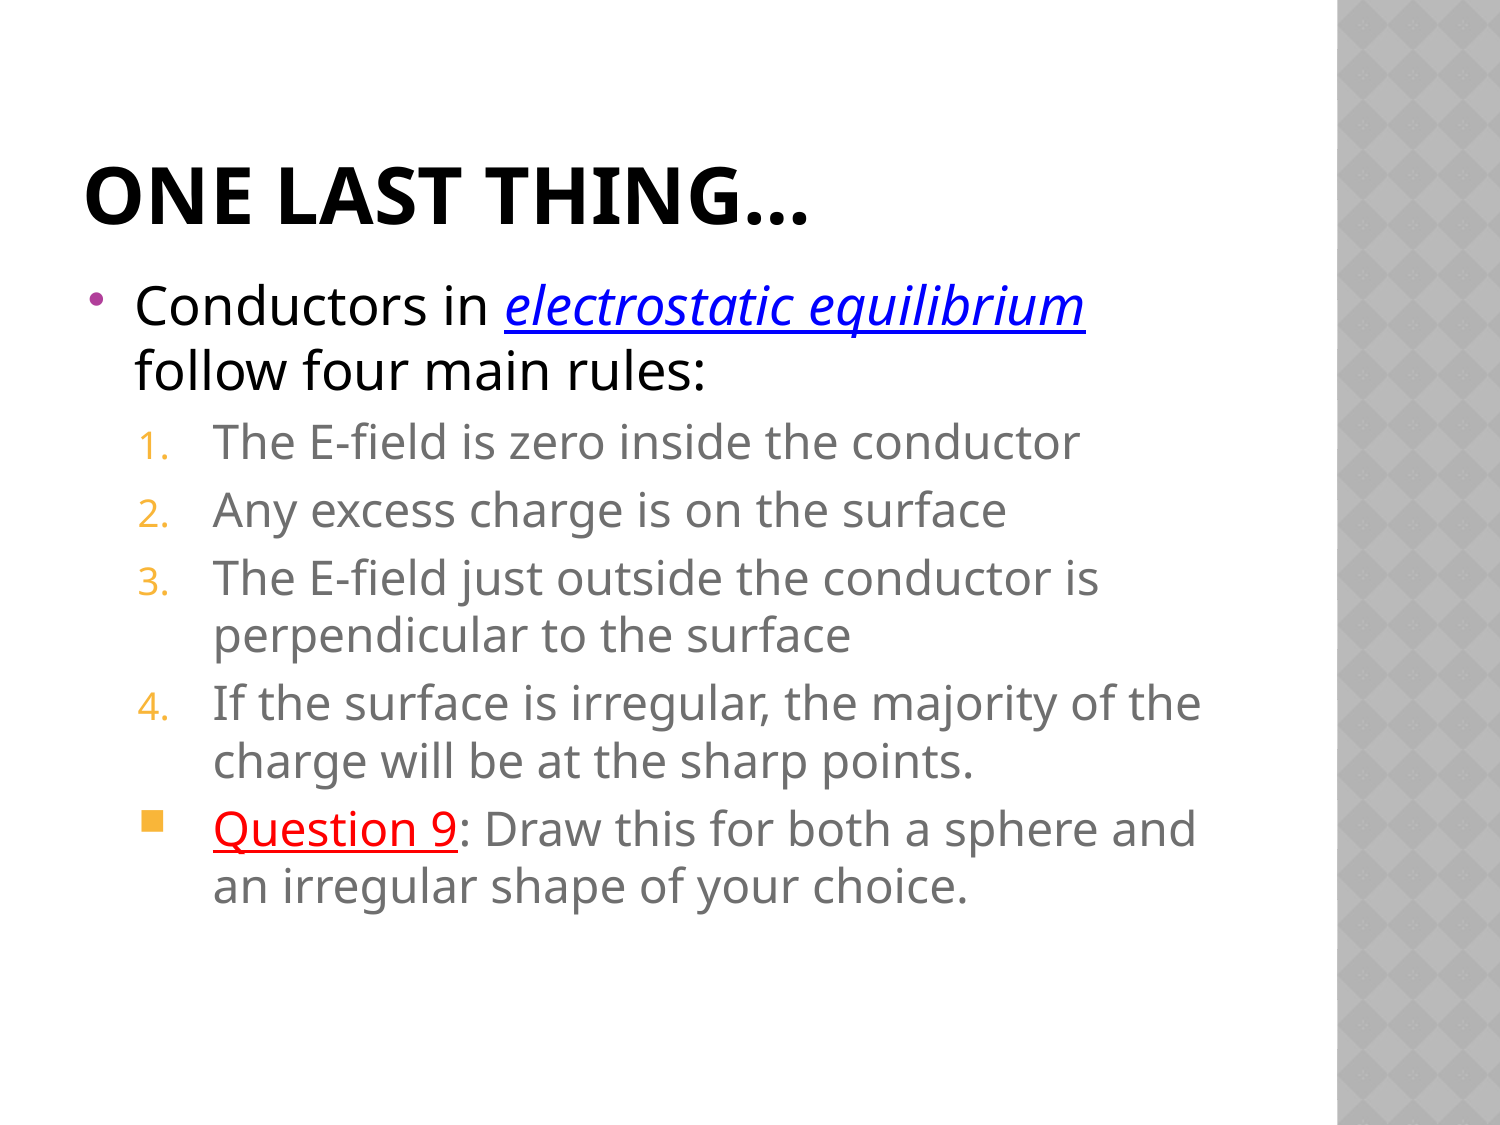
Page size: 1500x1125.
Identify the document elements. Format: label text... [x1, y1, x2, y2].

title One last thing… [75, 52, 1263, 240]
list Conductors in electrostatic equilibrium follow four main rules: The E-field is zero inside the conductor Any excess charge is on the surface The E-field just outside the conductor is perpendicular to the surface If the surface is irregular, the majority of the charge will be at the sharp points. Question 9: Draw this for both a sphere and an irregular shape of your choice. [75, 264, 1263, 1059]
